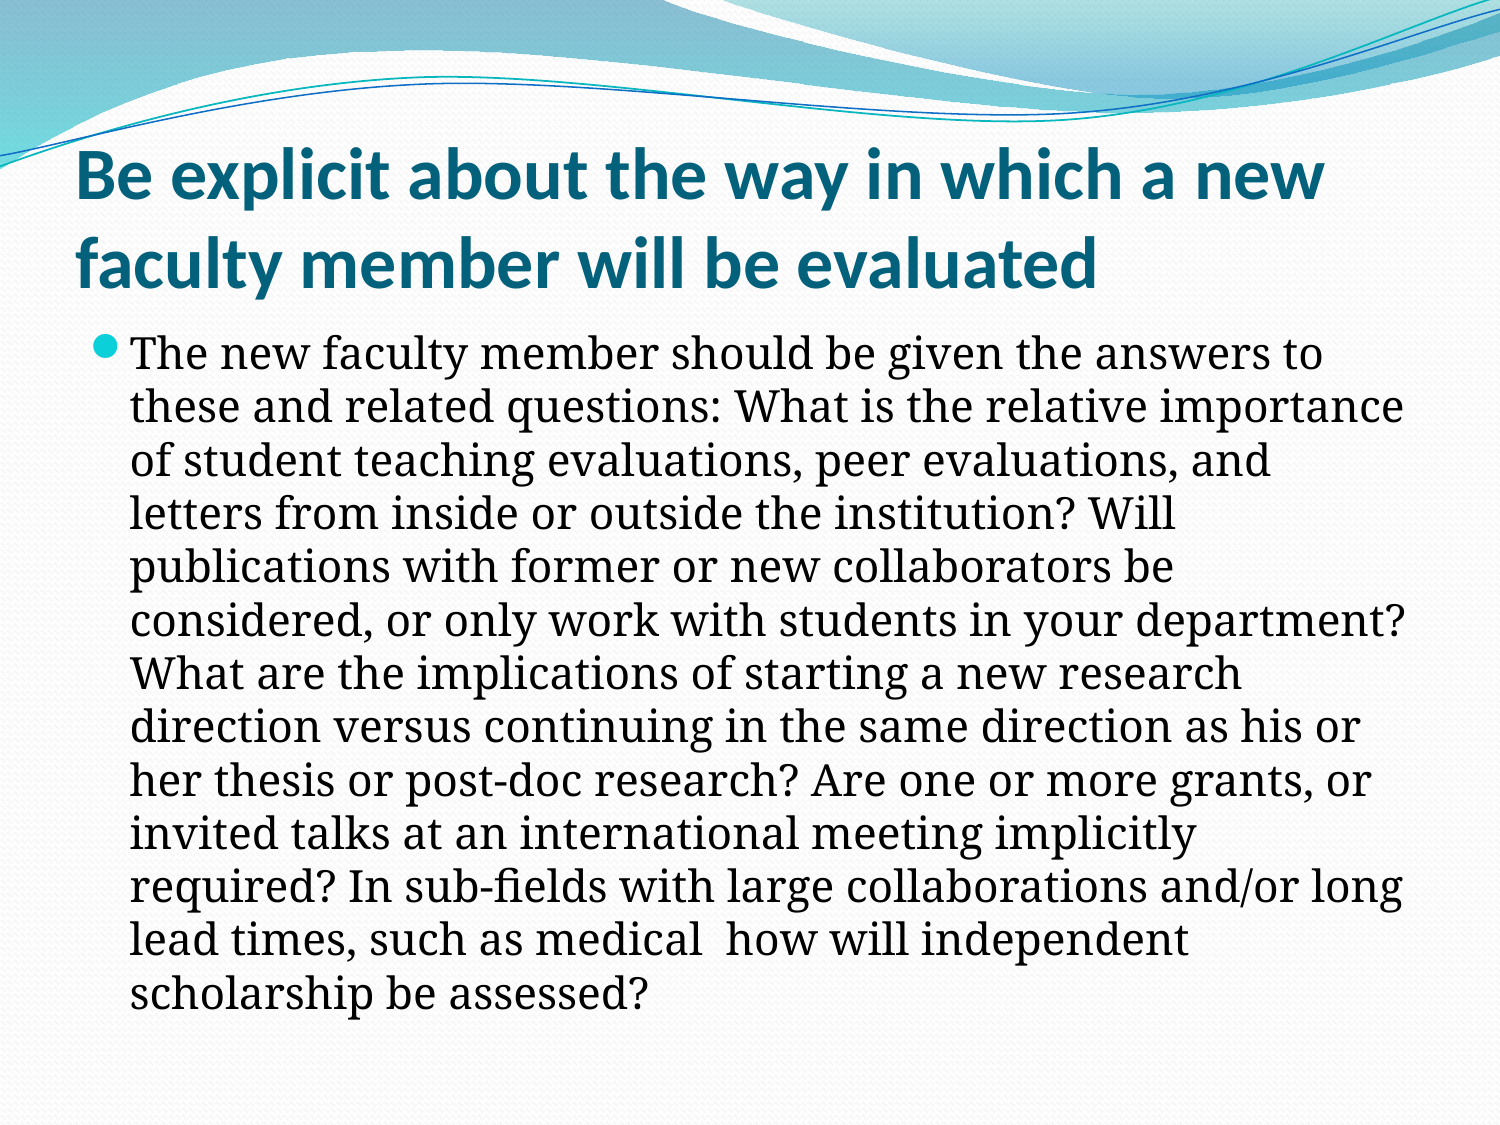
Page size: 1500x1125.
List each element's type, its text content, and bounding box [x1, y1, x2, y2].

title Be explicit about the way in which a new faculty member will be evaluated [75, 115, 1425, 303]
list The new faculty member should be given the answers to these and related questions: What is the relative importance of student teaching evaluations, peer evaluations, and letters from inside or outside the institution? Will publications with former or new collaborators be considered, or only work with students in your department? What are the implications of starting a new research direction versus continuing in the same direction as his or her thesis or post-doc research? Are one or more grants, or invited talks at an international meeting implicitly required? In sub-fields with large collaborations and/or long lead times, such as medical how will independent scholarship be assessed? [75, 317, 1425, 1038]
